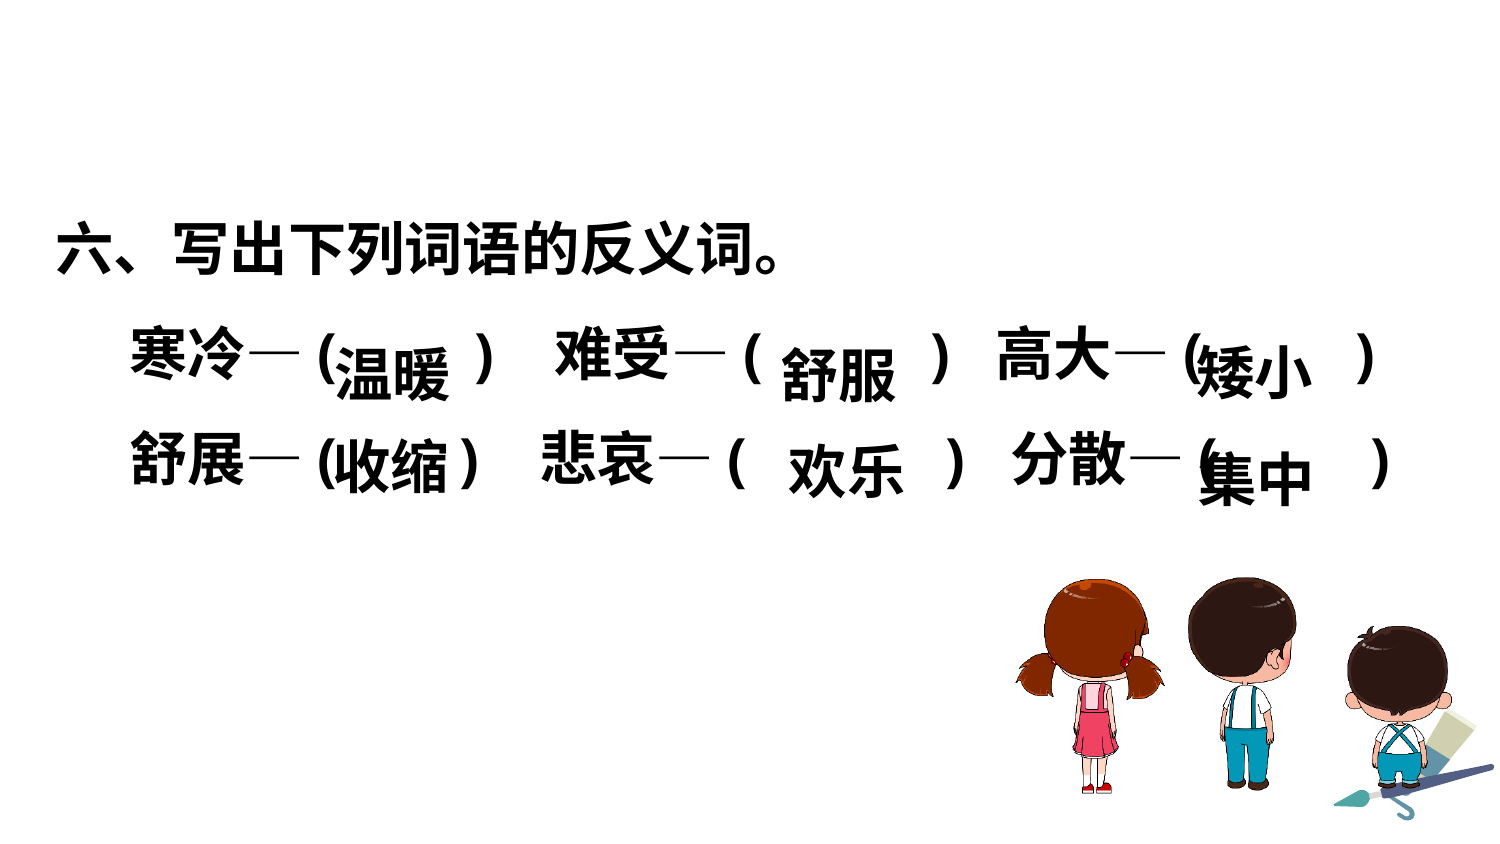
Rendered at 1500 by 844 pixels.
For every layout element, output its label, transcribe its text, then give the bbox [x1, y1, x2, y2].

text_box 舒服 [766, 296, 913, 417]
text_box 集中 [1183, 400, 1330, 521]
text_box 欢乐 [774, 392, 921, 513]
text_box 温暖 [320, 295, 467, 416]
text_box 矮小 [1181, 293, 1328, 414]
text_box 收缩 [317, 387, 465, 507]
text_box 六、写出下列词语的反义词。 [40, 169, 842, 290]
picture [997, 544, 1484, 844]
text_box 寒冷—( ) 难受—( ) 高大—( ) 舒展—( ) 悲哀—( ) 分散—( ) [114, 274, 1484, 590]
